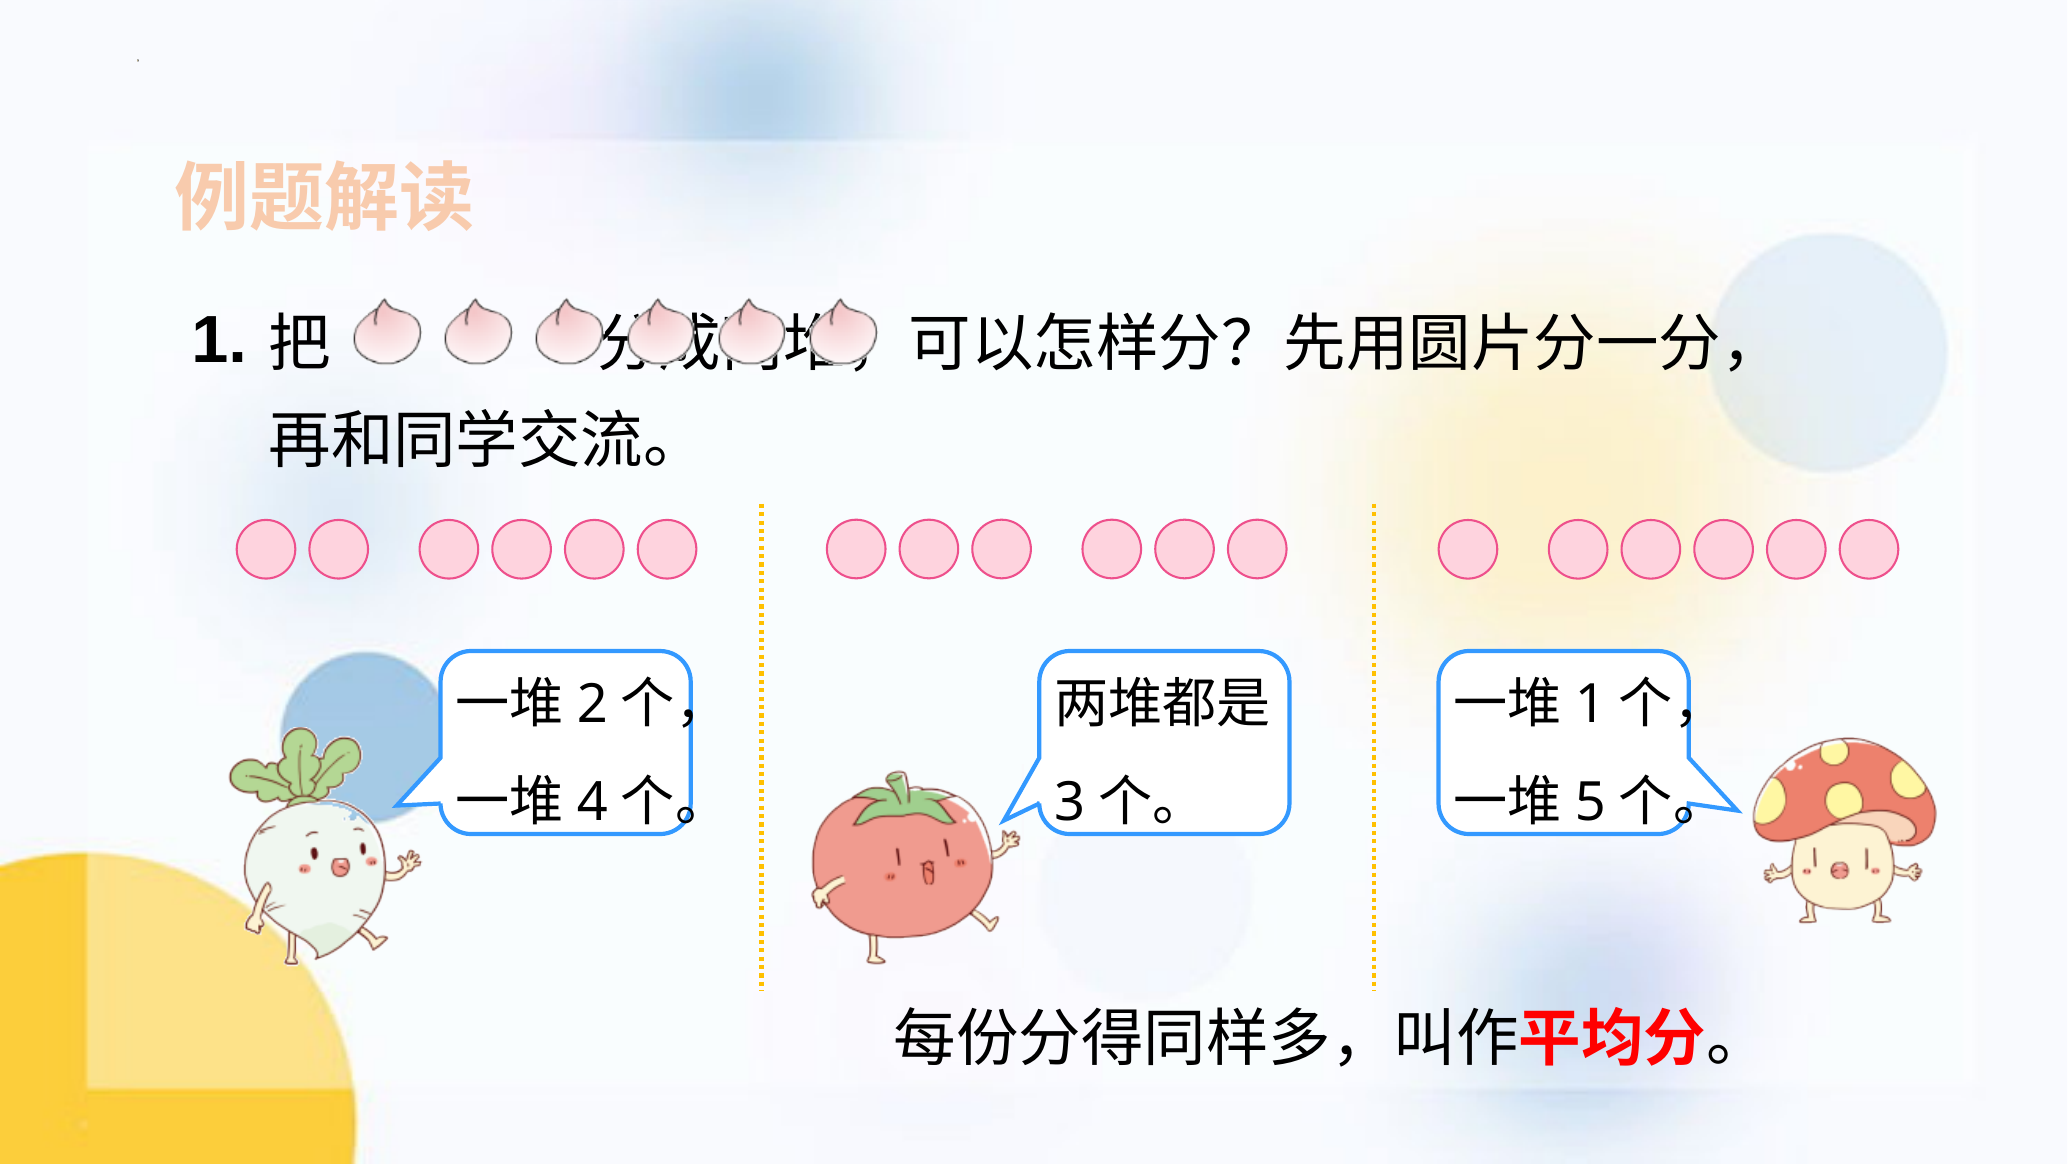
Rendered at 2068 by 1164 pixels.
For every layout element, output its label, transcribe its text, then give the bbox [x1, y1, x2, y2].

text_box 例题解读 [159, 142, 490, 248]
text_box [1438, 519, 1899, 579]
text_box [1438, 629, 1724, 842]
text_box 1. [176, 287, 310, 383]
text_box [1039, 629, 1310, 842]
text_box 把 分成两堆，可以怎样分？先用圆片分一分，再和同学交流。 [252, 272, 1814, 483]
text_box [236, 519, 697, 579]
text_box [349, 287, 879, 369]
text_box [826, 519, 1287, 579]
picture [0, 0, 2068, 1164]
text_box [440, 629, 727, 842]
text_box 每份分得同样多，叫作平均分。 [878, 967, 1869, 1081]
